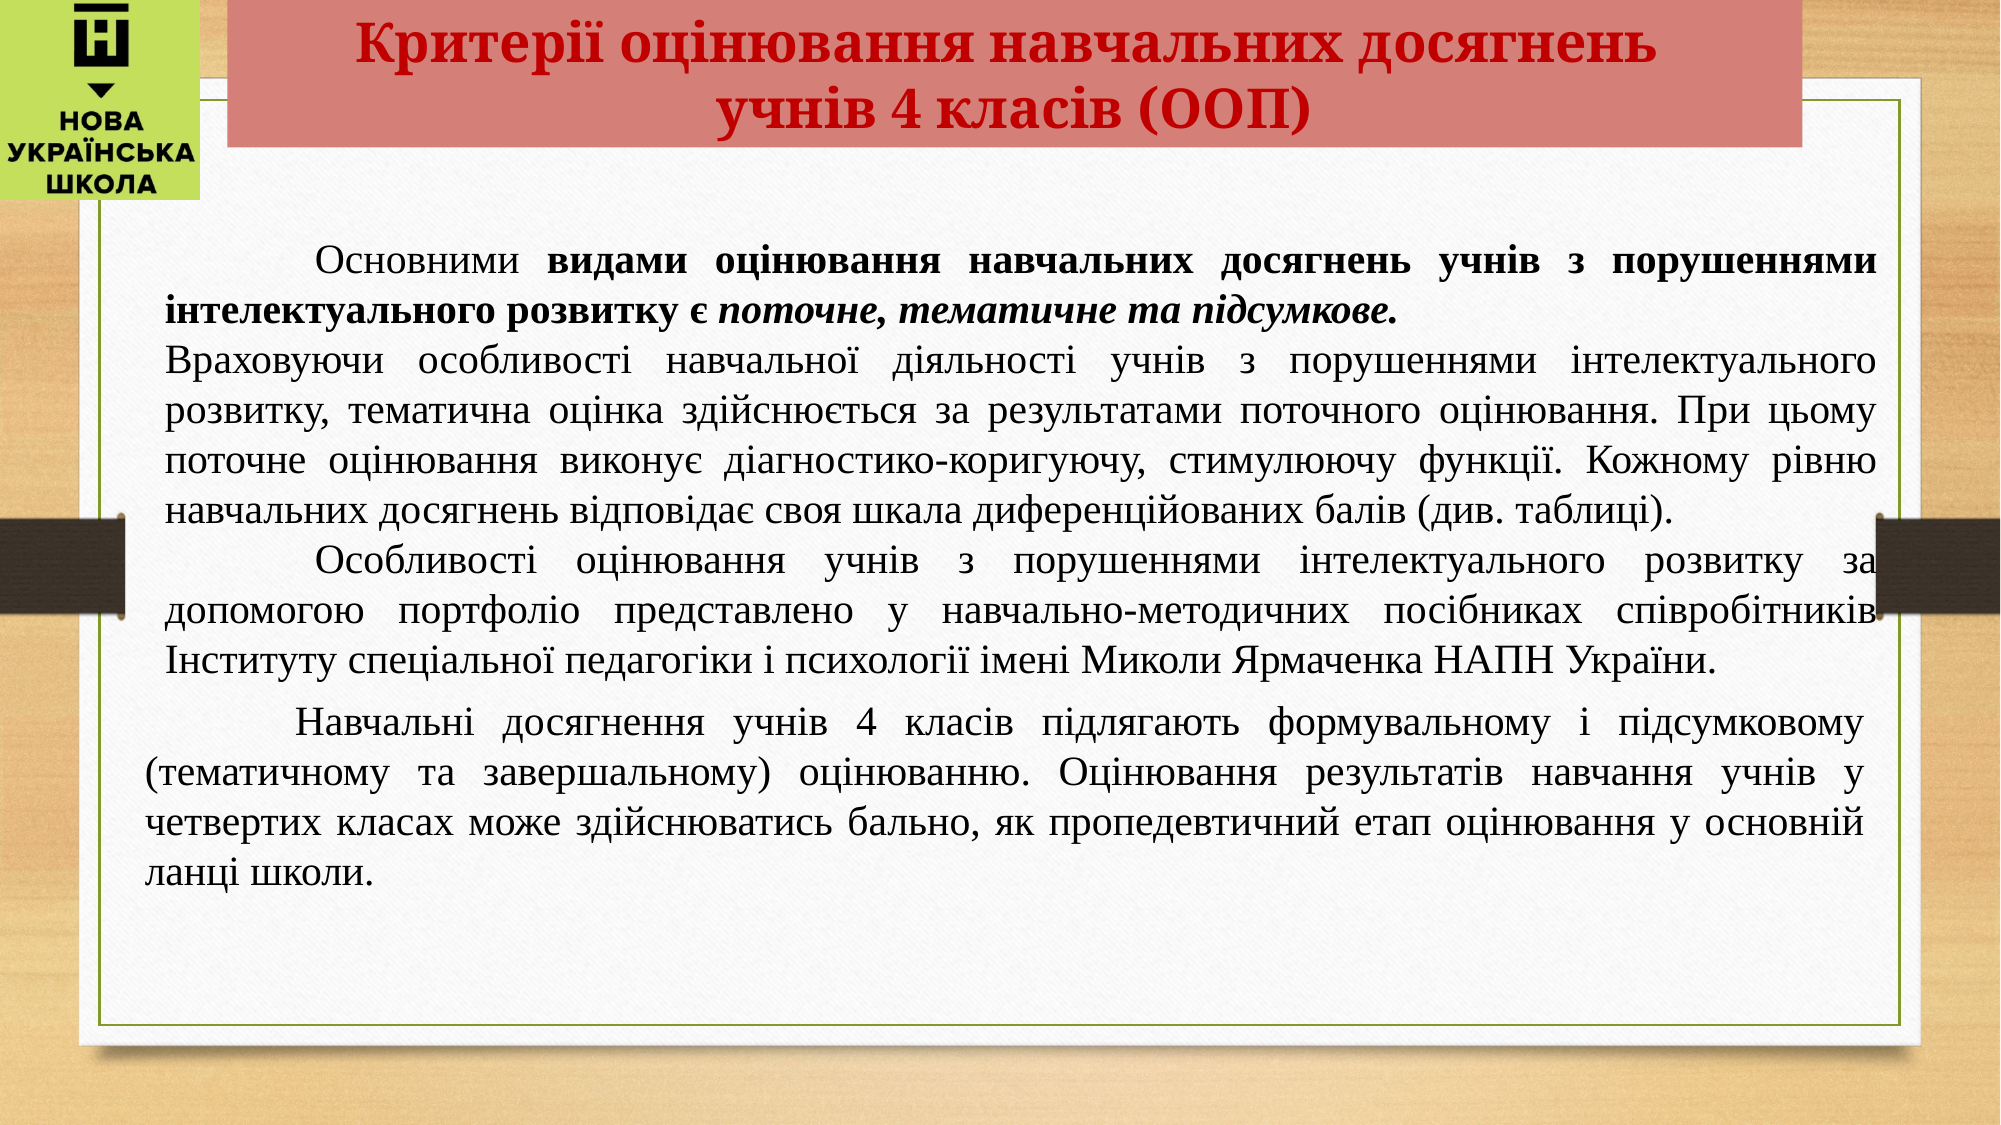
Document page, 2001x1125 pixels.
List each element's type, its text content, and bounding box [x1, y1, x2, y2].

text_box Основними видами оцінювання навчальних досягнень учнів з порушеннями інтелектуального розвитку є поточне, тематичне та підсумкове. Враховуючи особливості навчальної діяльності учнів з порушеннями інтелектуального розвитку, тематична оцінка здійснюється за результатами поточного оцінювання. При цьому поточне оцінювання виконує діагностико-коригуючу, стимулюючу функції. Кожному рівню навчальних досягнень відповідає своя шкала диференційованих балів (див. таблиці). Особливості оцінювання учнів з порушеннями інтелектуального розвитку за допомогою портфоліо представлено у навчально-методичних посібниках співробітників Інституту спеціальної педагогіки і психології імені Миколи Ярмаченка НАПН України. [149, 224, 1893, 690]
text_box Критерії оцінювання навчальних досягнень учнів 4 класів (ООП) [227, 0, 1803, 148]
picture [0, 0, 2001, 1125]
text_box Навчальні досягнення учнів 4 класів підлягають формувальному і підсумковому (тематичному та завершальному) оцінюванню. Оцінювання результатів навчання учнів у четвертих класах може здійснюватись бально, як пропедевтичний етап оцінювання у основній ланці школи. [129, 686, 1880, 901]
